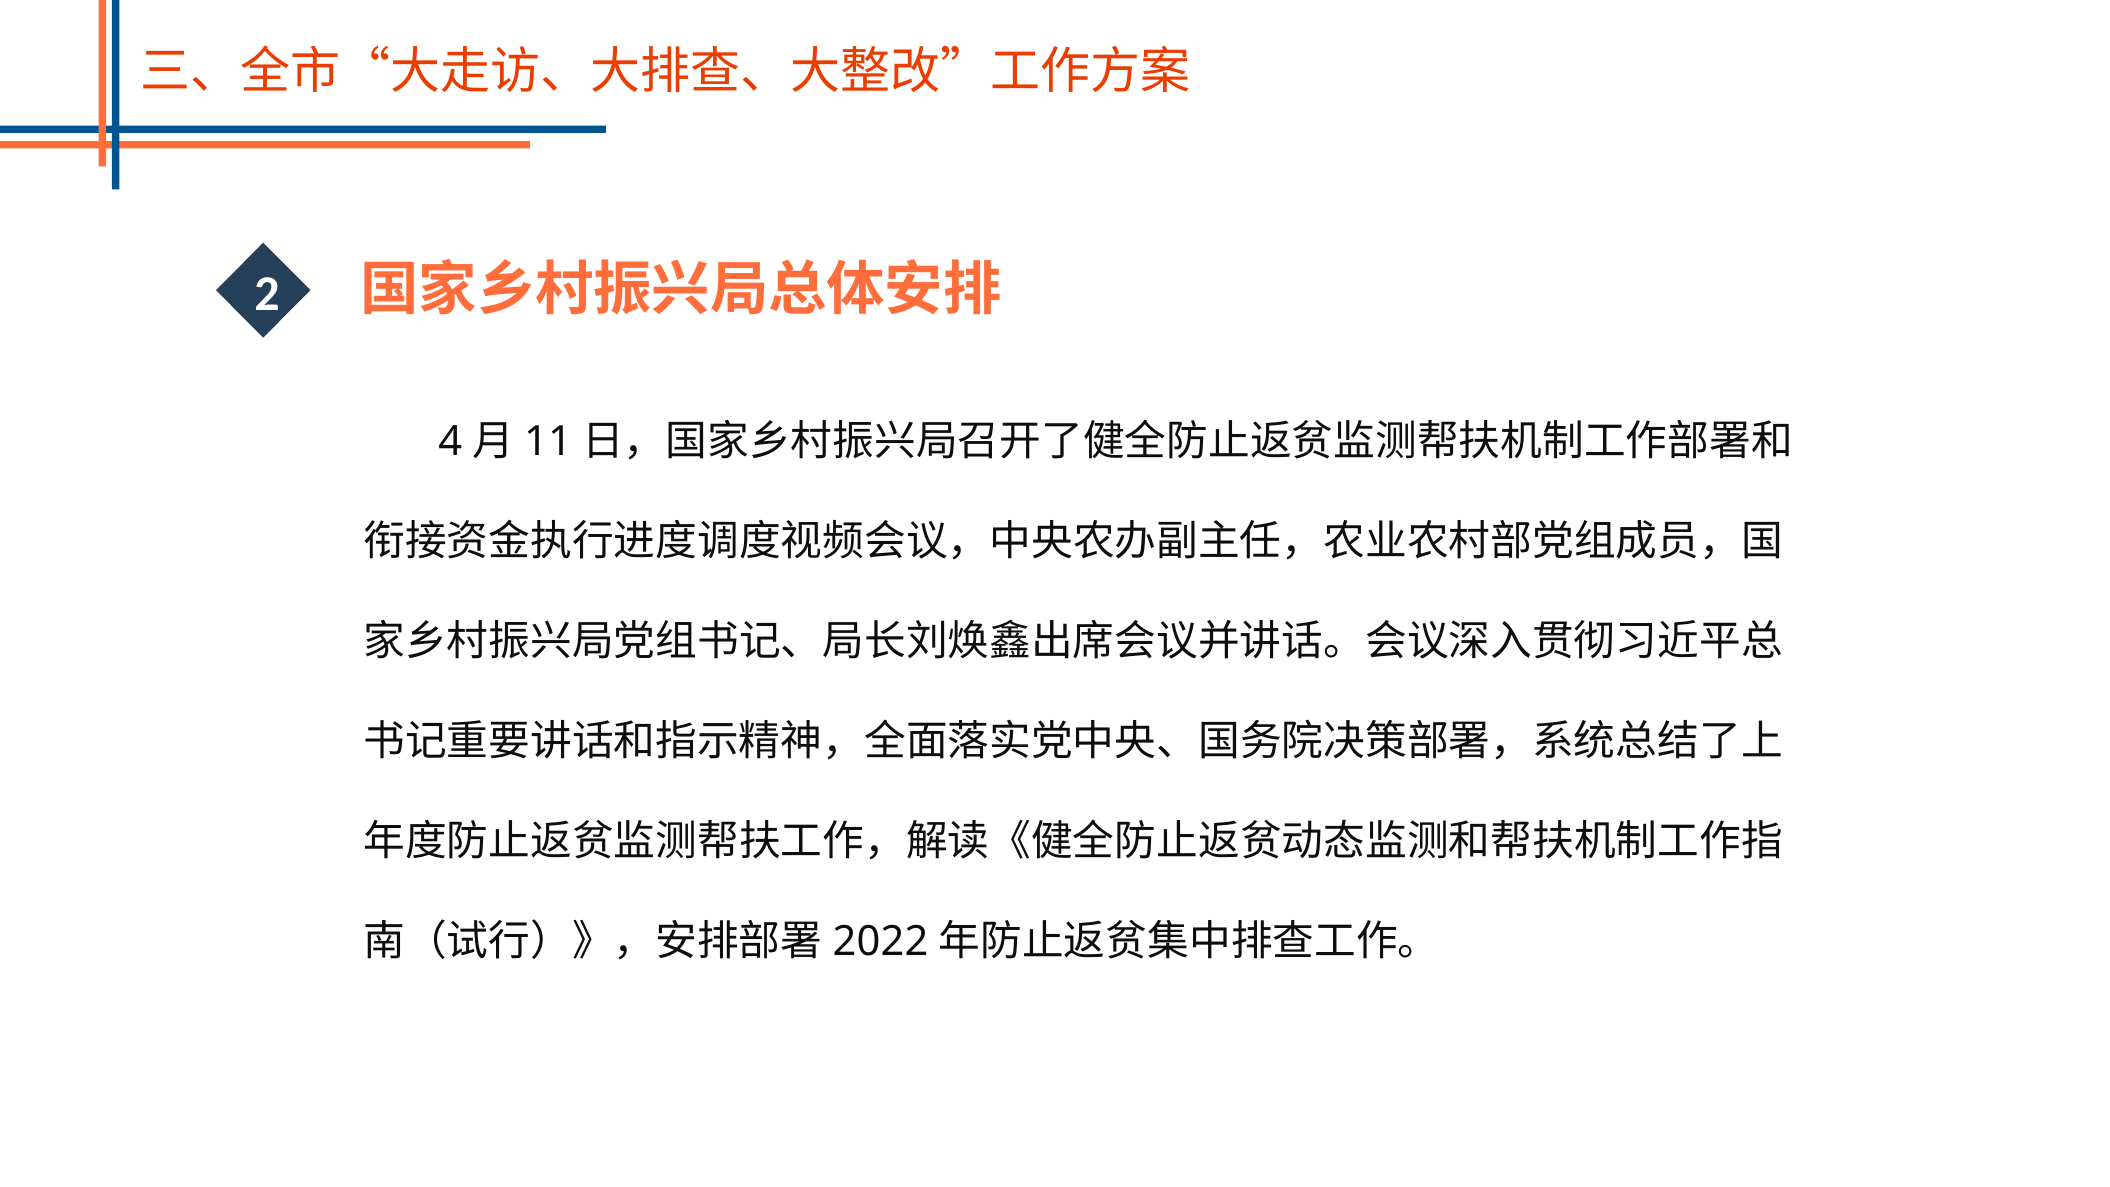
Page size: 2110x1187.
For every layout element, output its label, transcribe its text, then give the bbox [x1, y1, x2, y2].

text_box 2 [214, 241, 312, 340]
text_box 4月11日，国家乡村振兴局召开了健全防止返贫监测帮扶机制工作部署和衔接资金执行进度调度视频会议，中央农办副主任，农业农村部党组成员，国家乡村振兴局党组书记、局长刘焕鑫出席会议并讲话。会议深入贯彻习近平总书记重要讲话和指示精神，全面落实党中央、国务院决策部署，系统总结了上年度防止返贫监测帮扶工作，解读《健全防止返贫动态监测和帮扶机制工作指南（试行）》，安排部署2022年防止返贫集中排查工作。 [348, 356, 1823, 972]
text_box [0, 0, 1457, 190]
text_box 国家乡村振兴局总体安排 [345, 244, 1454, 329]
